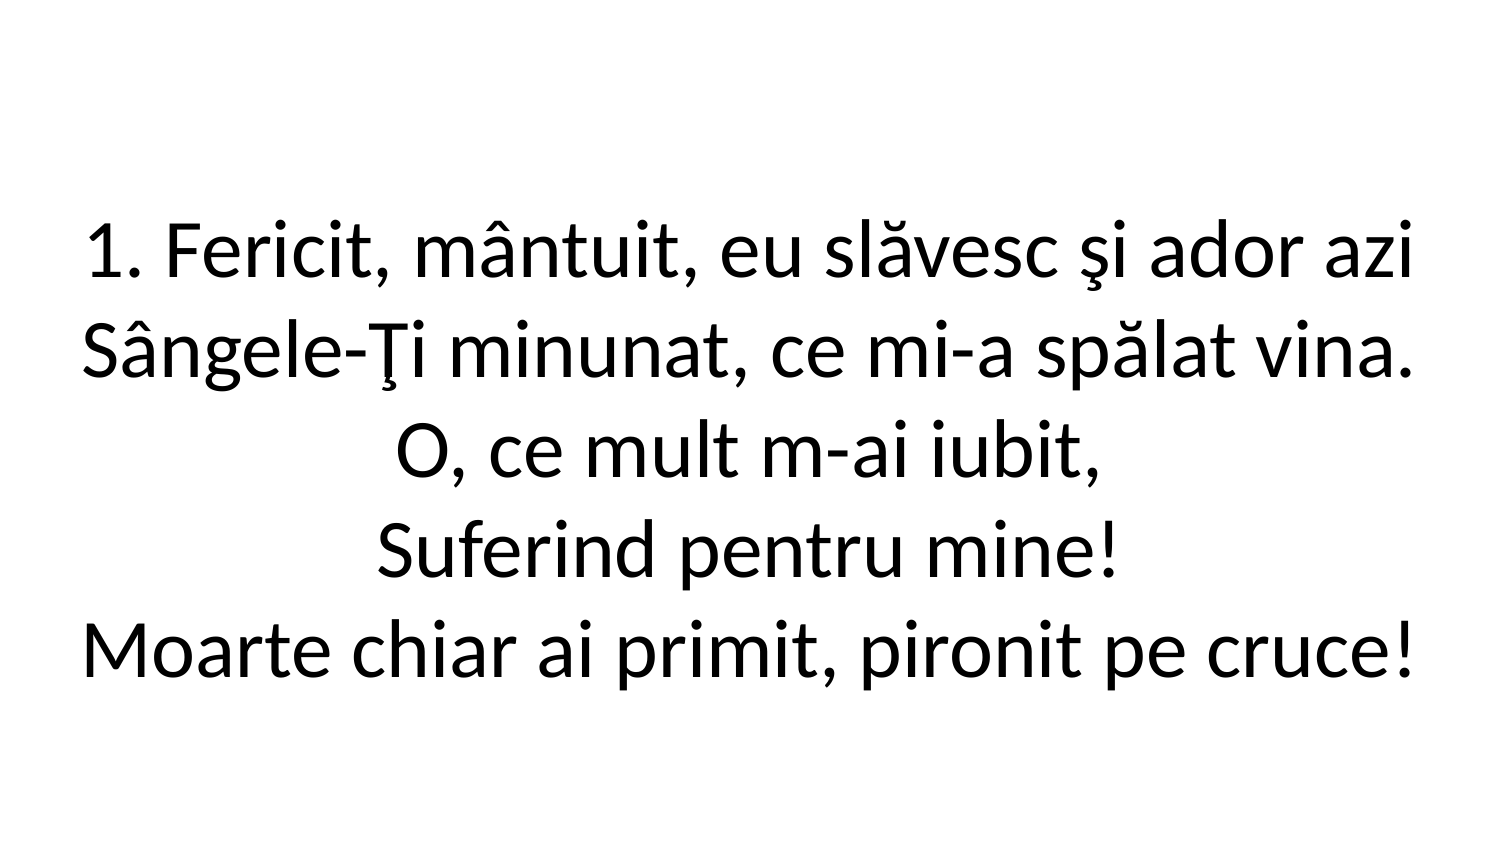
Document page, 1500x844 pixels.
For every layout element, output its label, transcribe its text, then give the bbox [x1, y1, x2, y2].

text_box 1. Fericit, mântuit, eu slăvesc şi ador azi Sângele-Ţi minunat, ce mi-a spălat vina. O, ce mult m-ai iubit, Suferind pentru mine! Moarte chiar ai primit, pironit pe cruce! [65, 142, 1435, 702]
